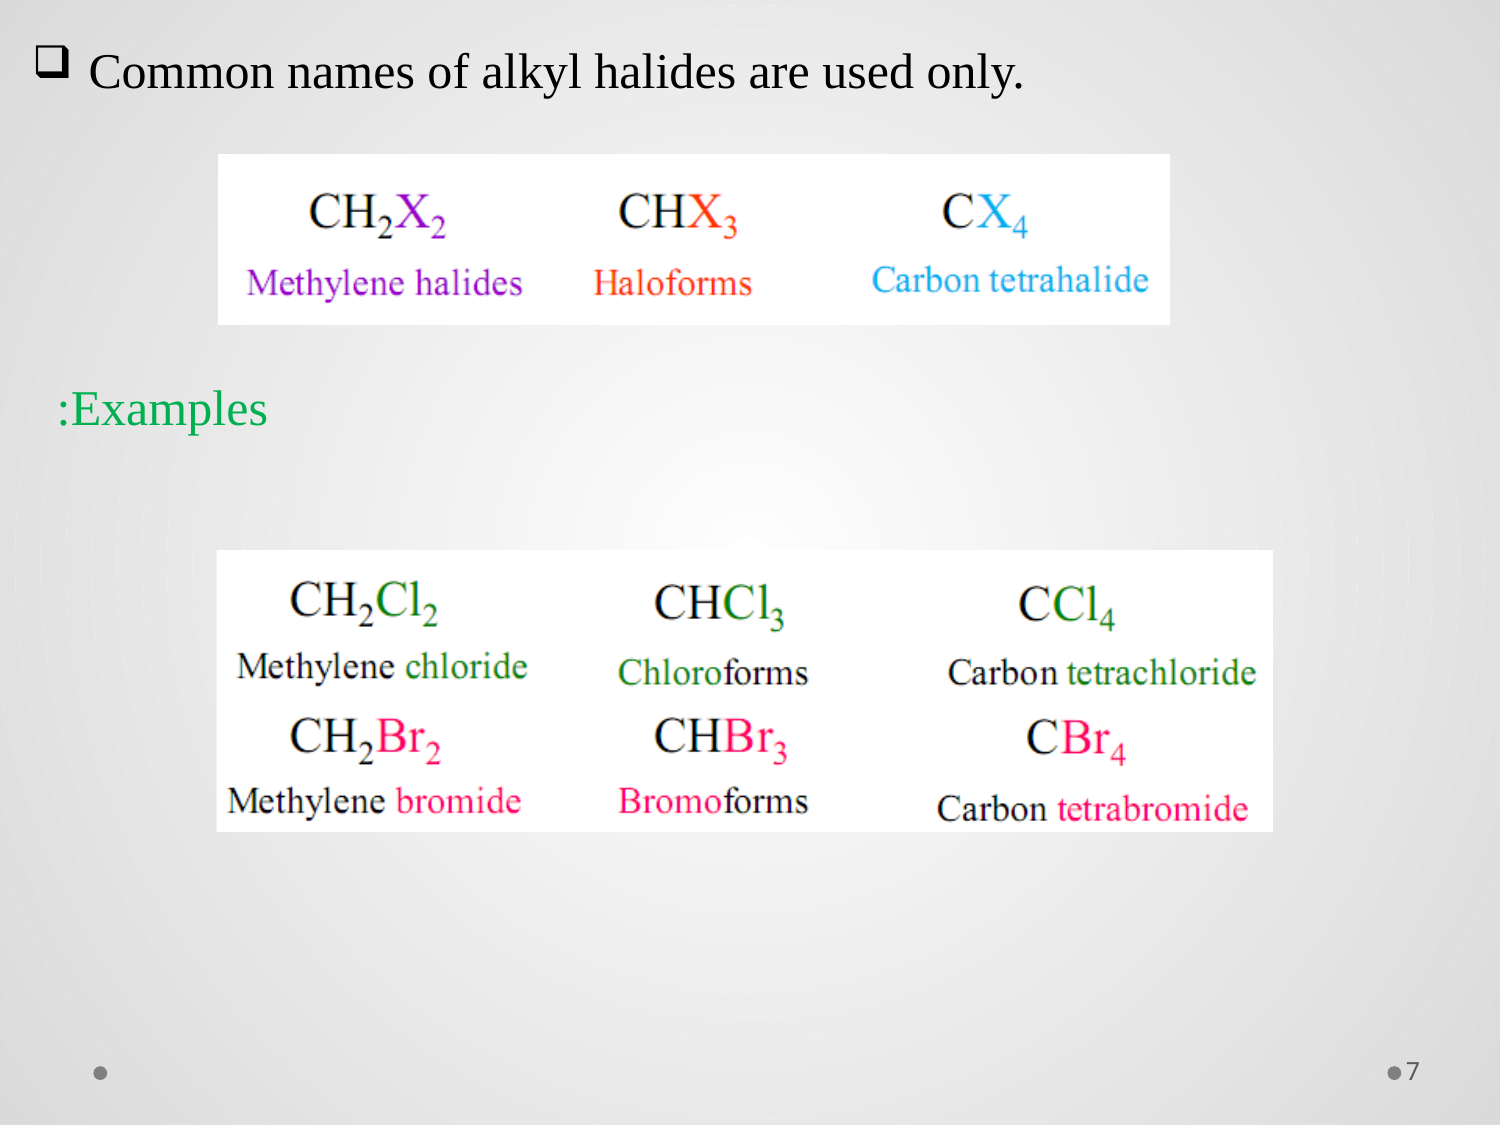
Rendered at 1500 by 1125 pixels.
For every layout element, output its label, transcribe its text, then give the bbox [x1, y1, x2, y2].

slide_number 7 [1401, 1042, 1494, 1103]
picture [216, 550, 1273, 832]
picture [218, 153, 1171, 325]
text_box Examples: [41, 368, 283, 444]
text_box Common names of alkyl halides are used only. [17, 30, 1093, 106]
